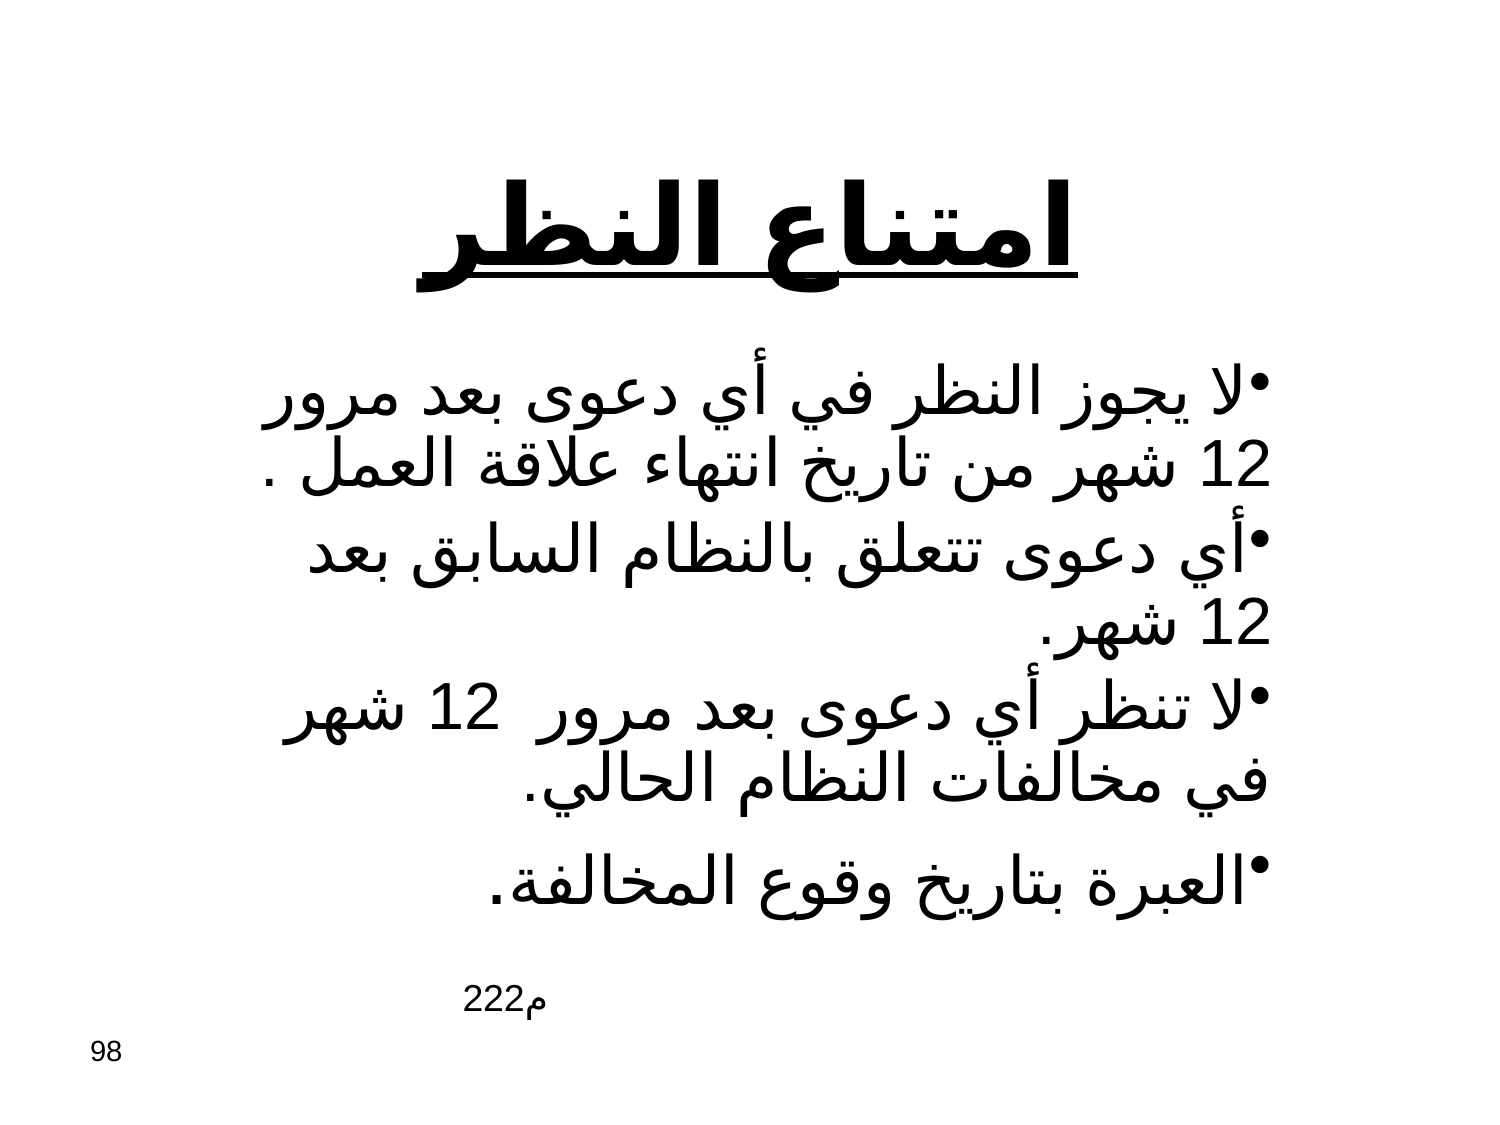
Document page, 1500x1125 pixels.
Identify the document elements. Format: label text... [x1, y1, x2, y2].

subtitle لا يجوز النظر في أي دعوى بعد مرور 12 شهر من تاريخ انتهاء علاقة العمل . أي دعوى تتعلق بالنظام السابق بعد 12 شهر. لا تنظر أي دعوى بعد مرور 12 شهر في مخالفات النظام الحالي. العبرة بتاريخ وقوع المخالفة. م222 [237, 349, 1288, 951]
title امتناع النظر [112, 99, 1388, 342]
slide_number 98 [74, 1024, 426, 1103]
